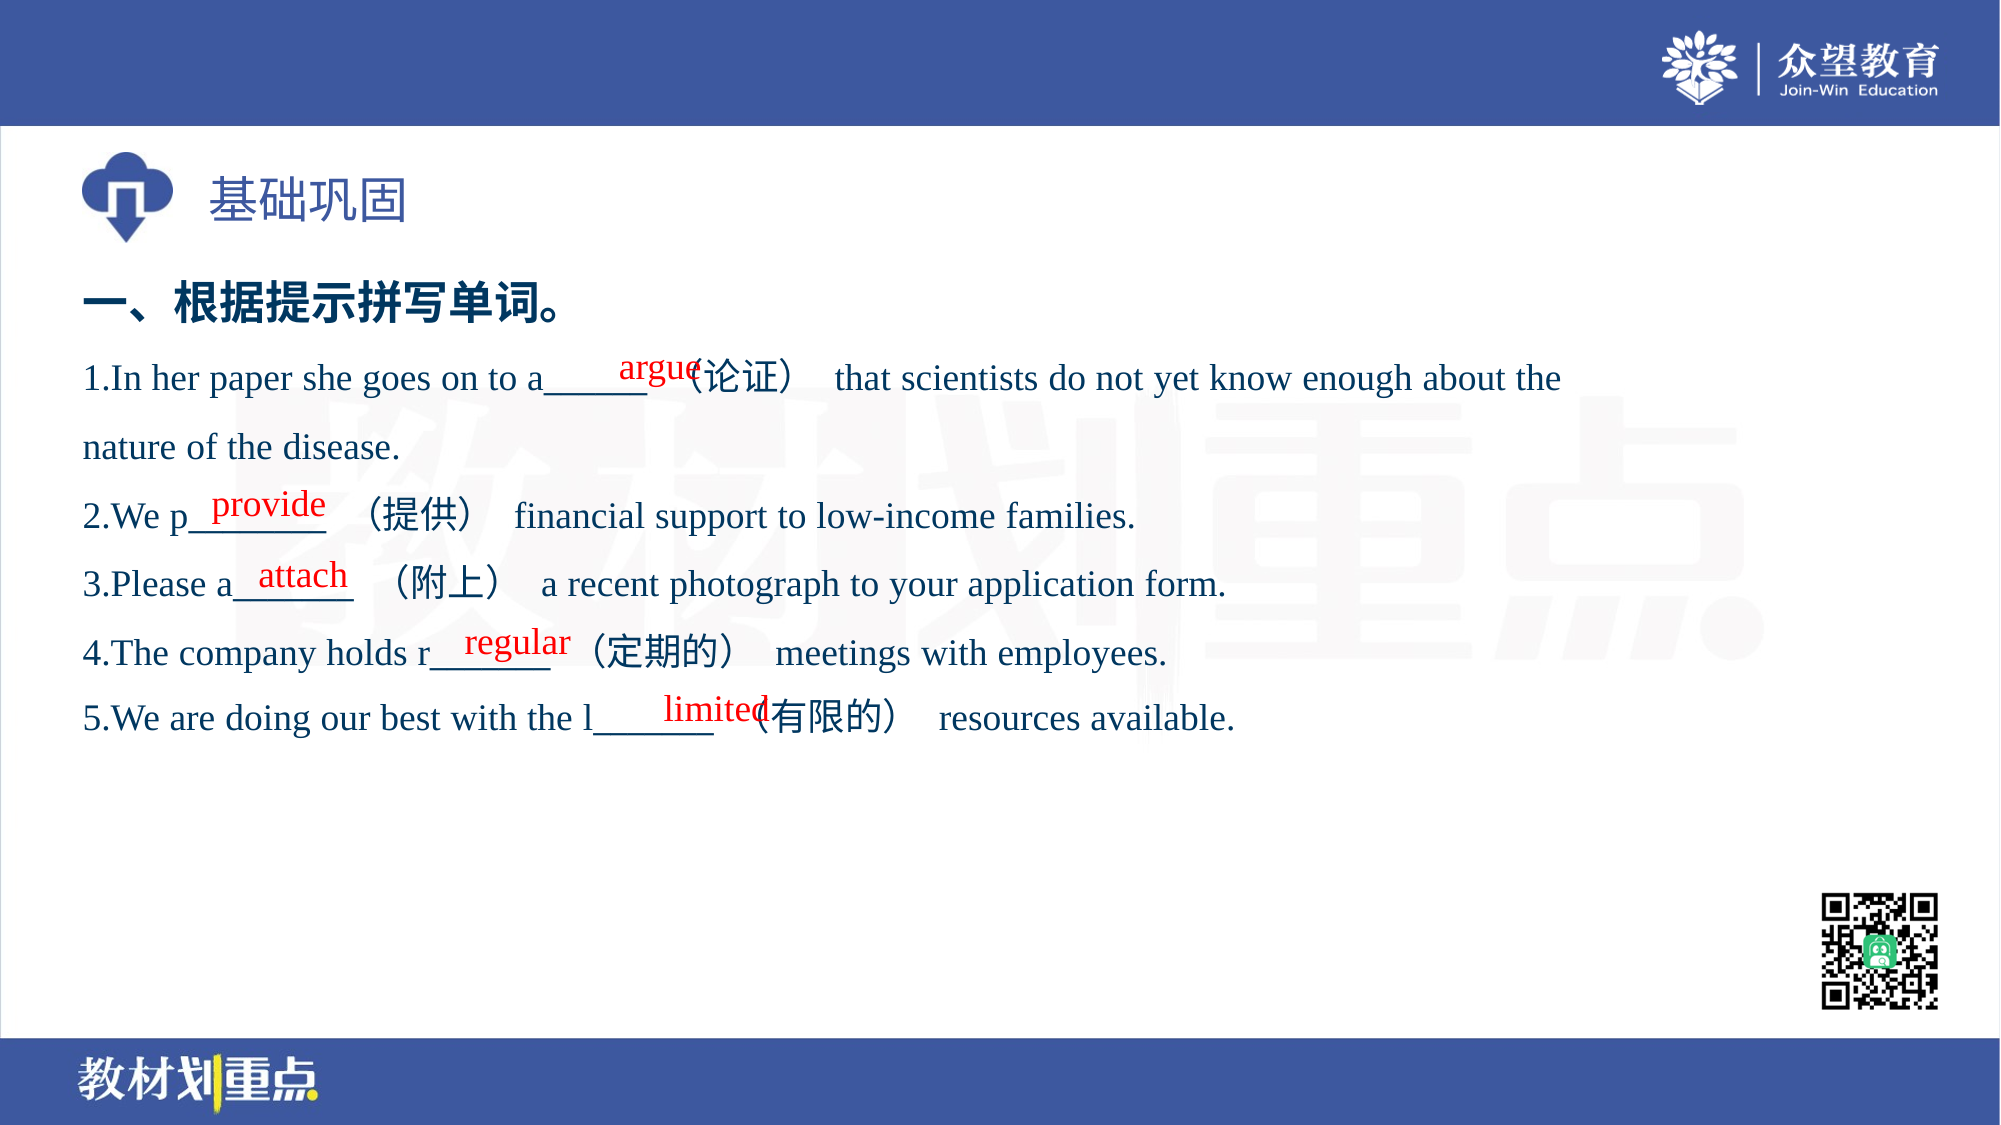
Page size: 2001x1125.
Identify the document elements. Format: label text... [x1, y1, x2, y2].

text_box limited [650, 664, 784, 723]
text_box provide [198, 459, 340, 518]
text_box 1.In her paper she goes on to a______ （论证） that scientists do not yet know enough about the nature of the disease. 2.We p________ （提供） financial support to low-income families. 3.Please a_______ （附上） a recent photograph to your application form. 4.The company holds r_______ （定期的） meetings with employees. 5.We are doing our best with the l_______ （有限的） resources available. [82, 329, 1817, 731]
text_box attach [244, 530, 362, 589]
text_box argue [605, 322, 716, 381]
text_box 一、根据提示拼写单词。 [82, 247, 1817, 329]
picture [0, 0, 2000, 1125]
text_box regular [451, 597, 585, 656]
